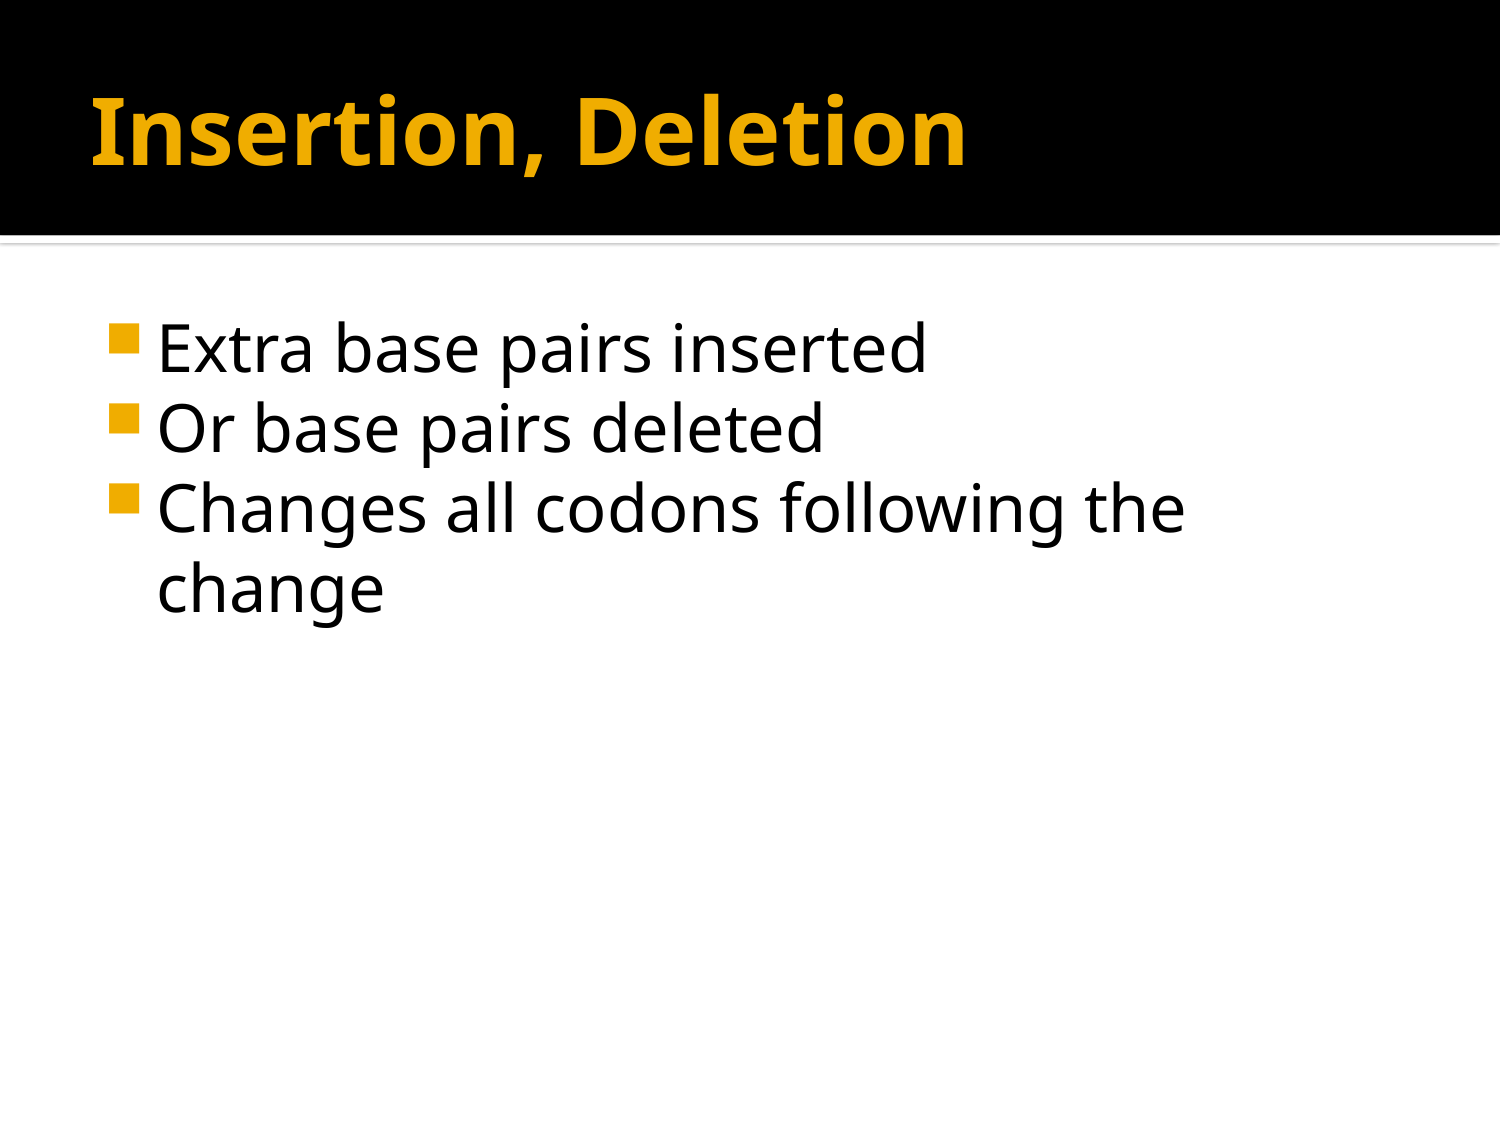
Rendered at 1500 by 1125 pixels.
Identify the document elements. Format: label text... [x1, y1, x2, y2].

title Insertion, Deletion [75, 25, 1425, 231]
list Extra base pairs inserted Or base pairs deleted Changes all codons following the change [75, 291, 1425, 1050]
